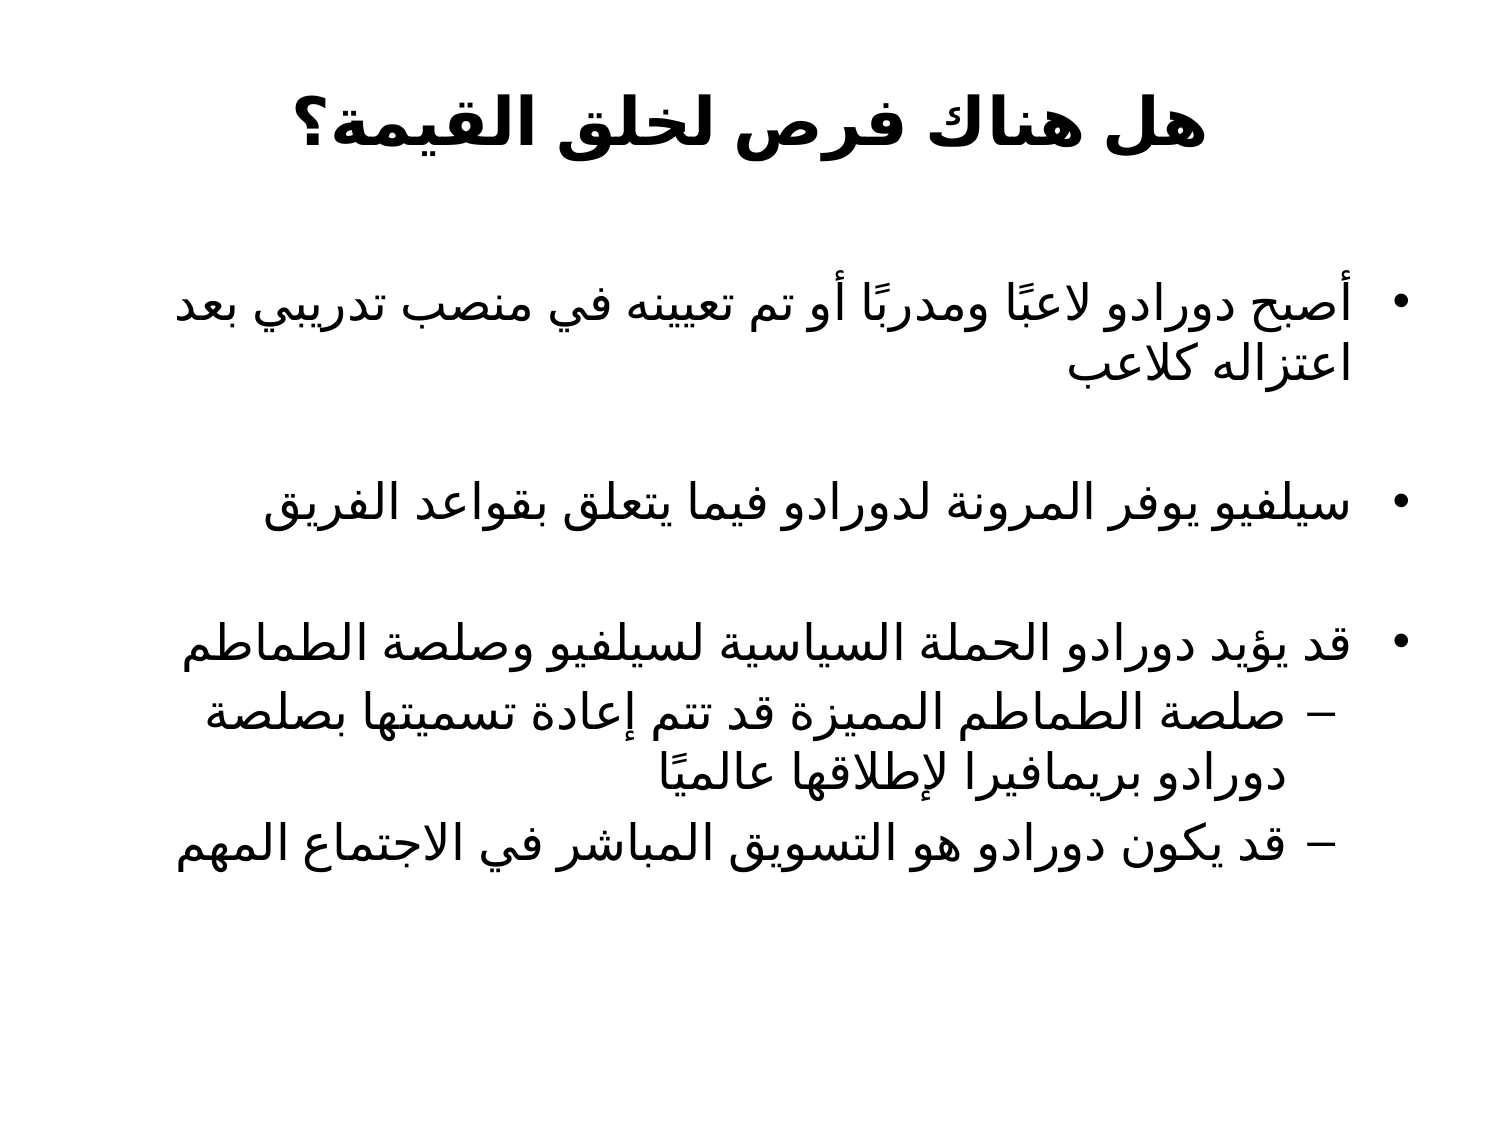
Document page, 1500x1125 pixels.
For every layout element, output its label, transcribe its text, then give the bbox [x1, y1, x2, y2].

list أصبح دورادو لاعبًا ومدربًا أو تم تعيينه في منصب تدريبي بعد اعتزاله كلاعب سيلفيو يوفر المرونة لدورادو فيما يتعلق بقواعد الفريق قد يؤيد دورادو الحملة السياسية لسيلفيو وصلصة الطماطم صلصة الطماطم المميزة قد تتم إعادة تسميتها بصلصة دورادو بريمافيرا لإطلاقها عالميًا قد يكون دورادو هو التسويق المباشر في الاجتماع المهم [75, 262, 1425, 1113]
title هل هناك فرص لخلق القيمة؟ [75, 24, 1425, 213]
